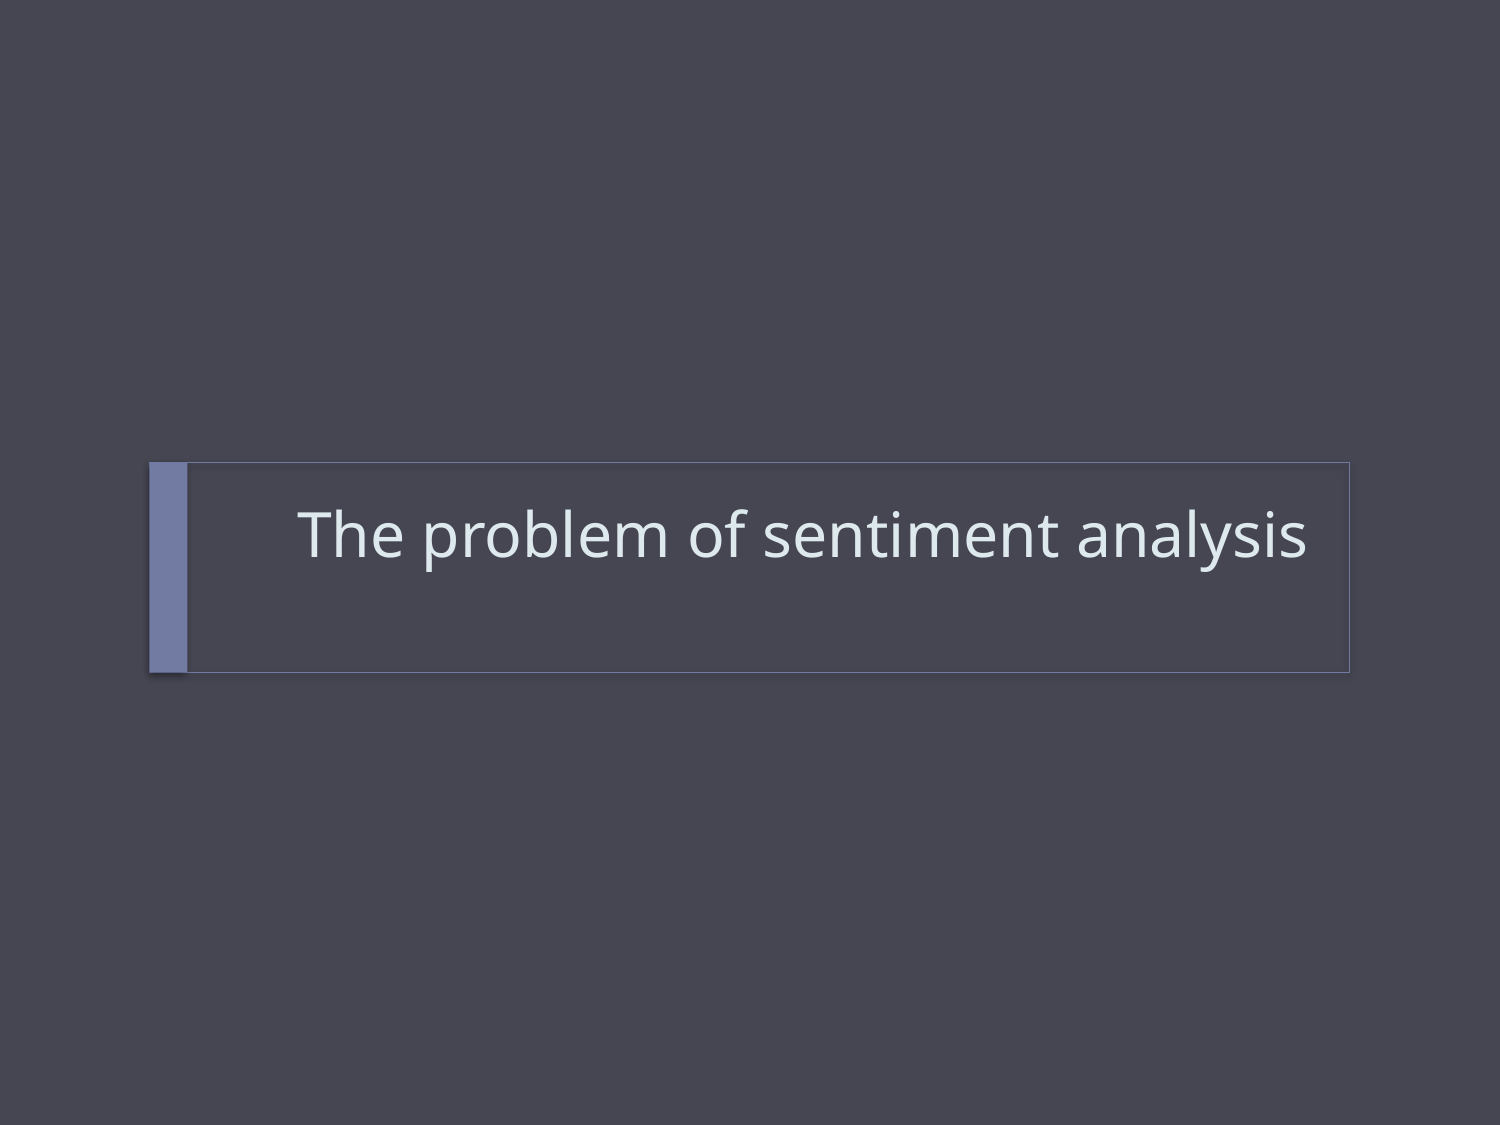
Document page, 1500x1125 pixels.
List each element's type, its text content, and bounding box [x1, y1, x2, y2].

title The problem of sentiment analysis [200, 487, 1325, 663]
